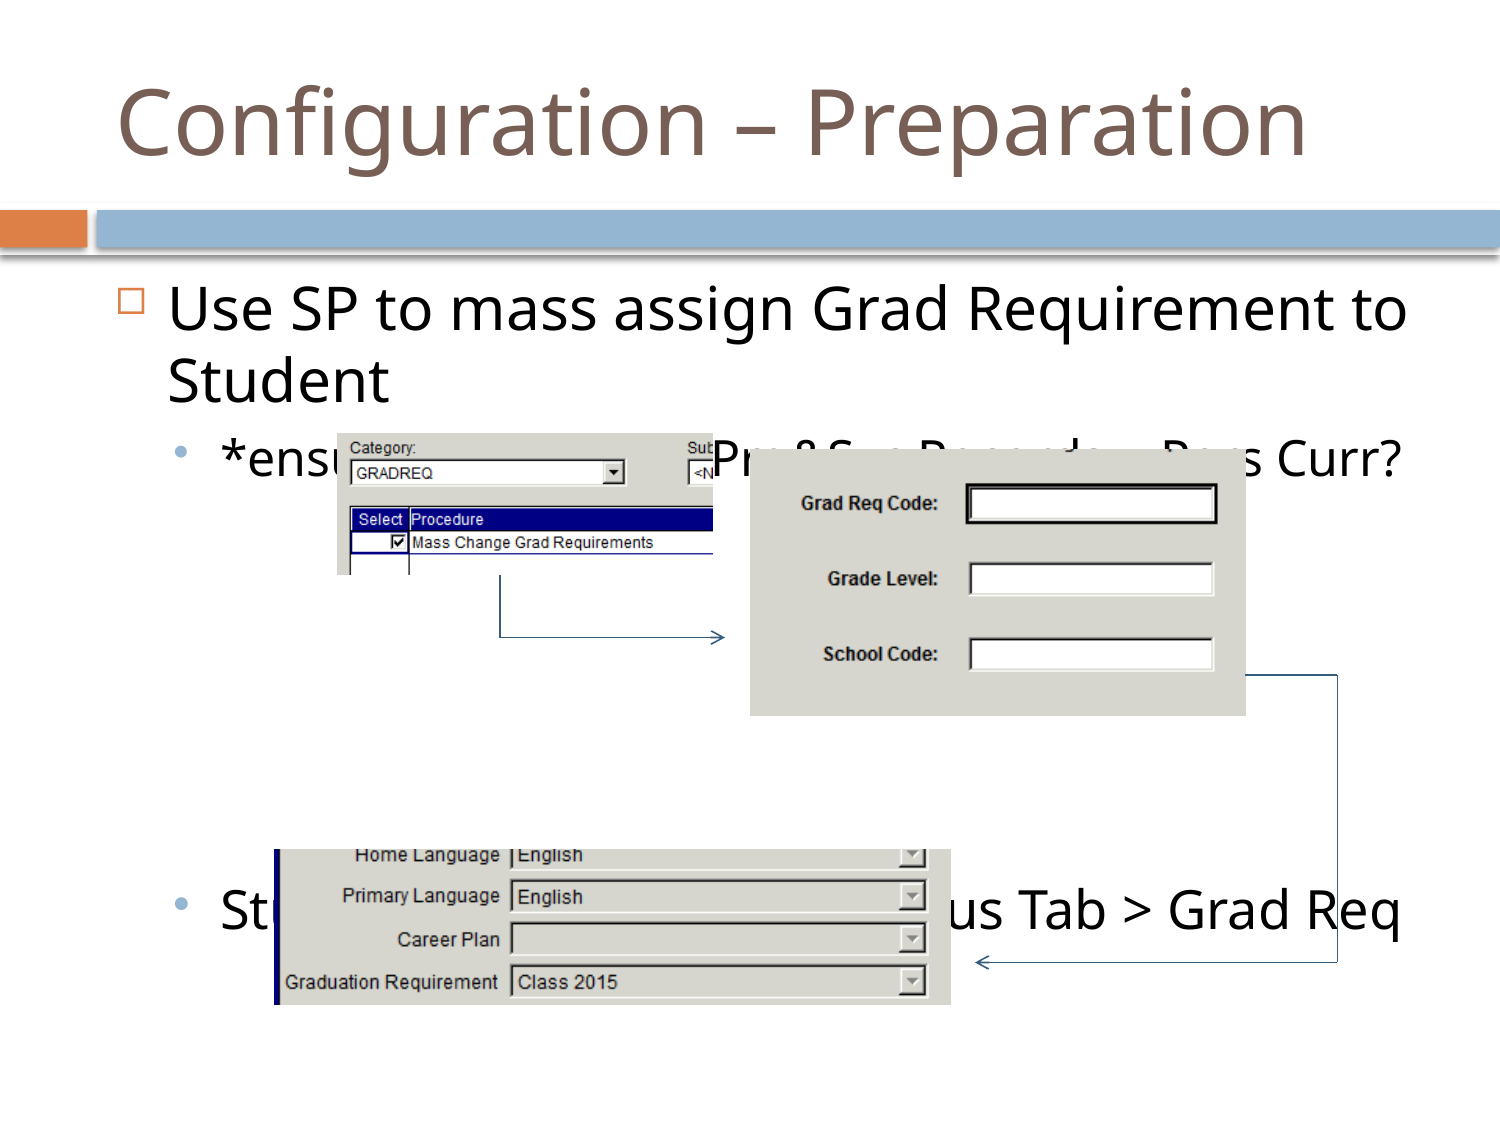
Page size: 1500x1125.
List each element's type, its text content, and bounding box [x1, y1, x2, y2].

picture [273, 849, 951, 1005]
picture [337, 432, 713, 576]
list Use SP to mass assign Grad Requirement to Student *ensure SP excludes Prg&Svc Records = Pers Curr? Student Editor > Miscellaneous Tab > Grad Req [100, 262, 1438, 1088]
picture [749, 449, 1246, 716]
title Configuration – Preparation [100, 37, 1438, 200]
